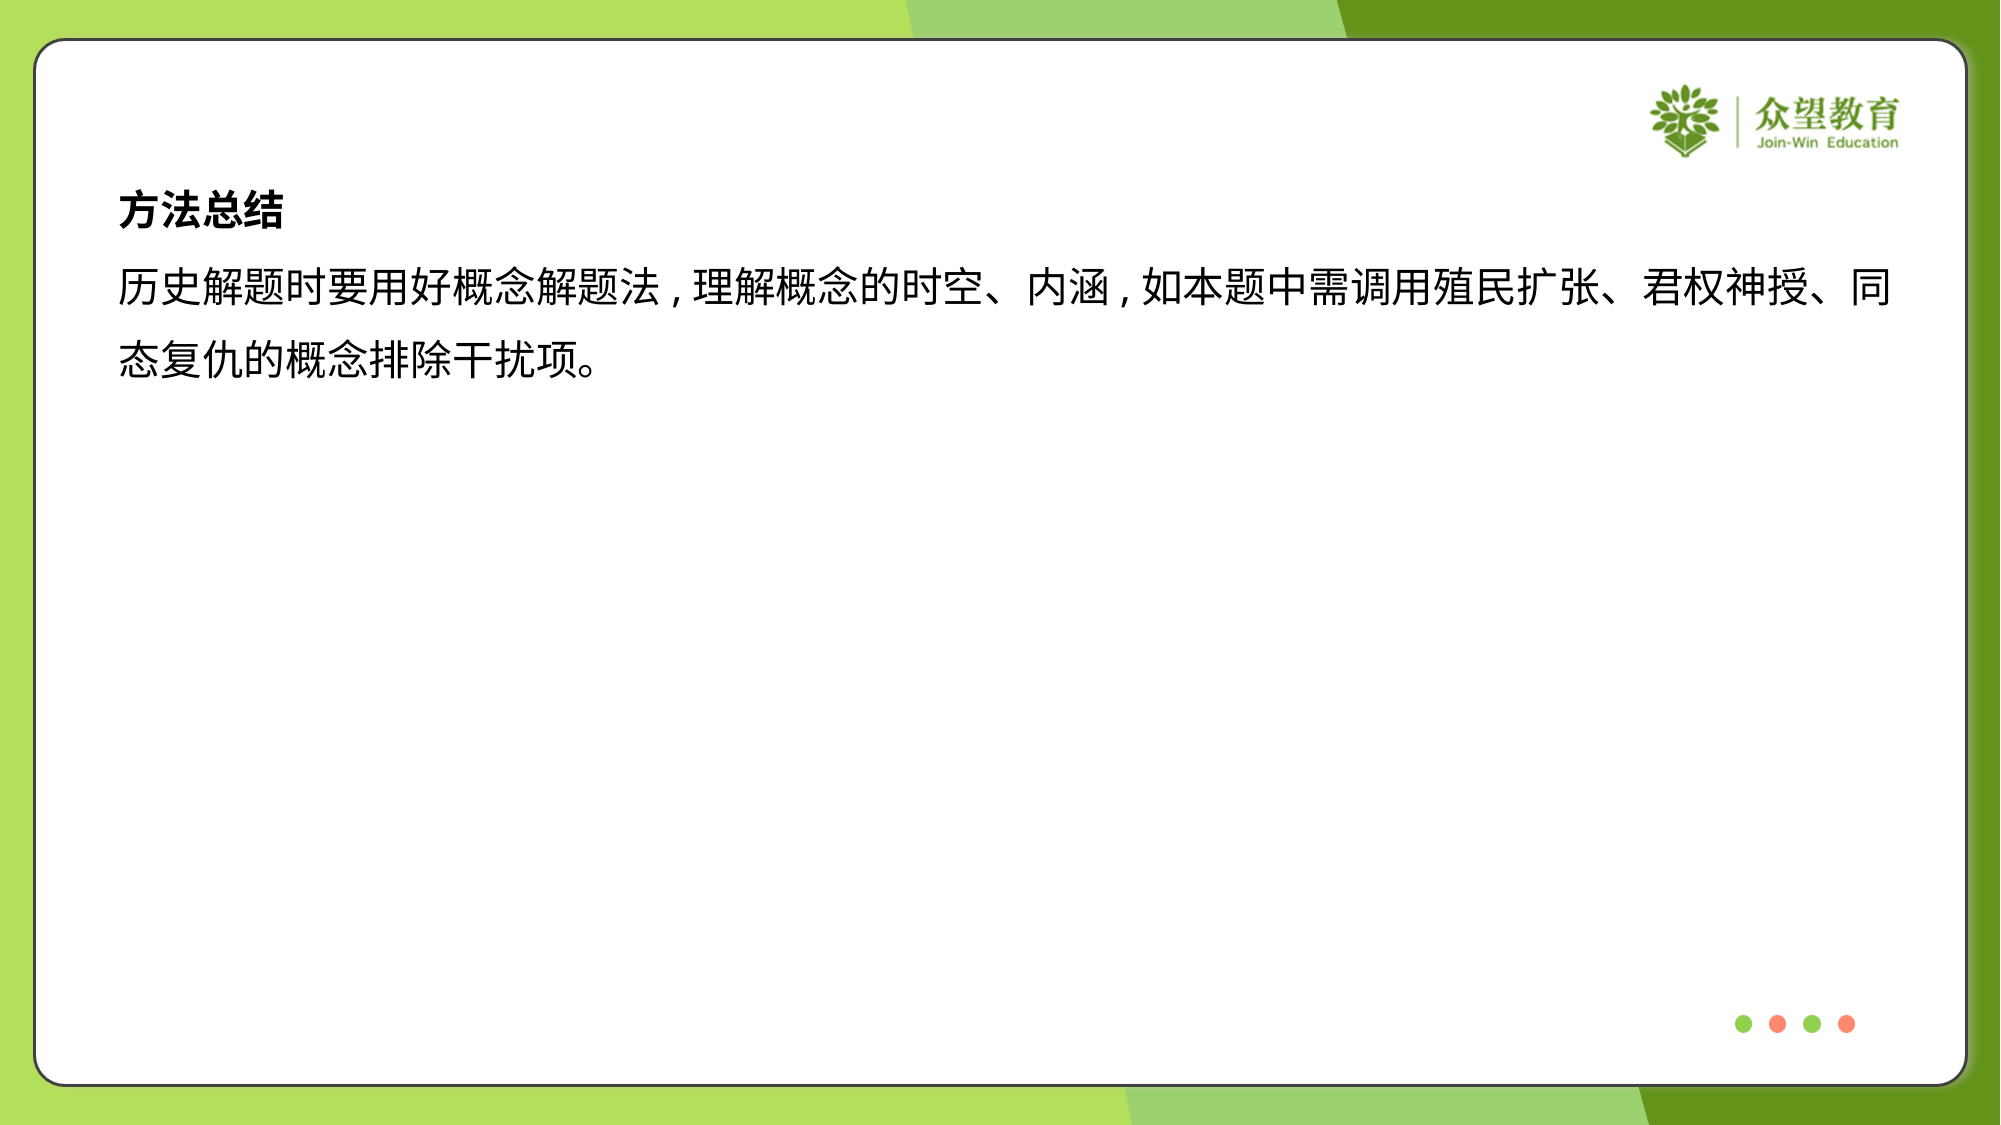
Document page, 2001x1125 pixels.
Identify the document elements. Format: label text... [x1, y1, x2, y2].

picture [0, 0, 2000, 1125]
text_box 方法总结 历史解题时要用好概念解题法,理解概念的时空、内涵,如本题中需调用殖民扩张、君权神授、同 态复仇的概念排除干扰项。 [118, 158, 1883, 377]
